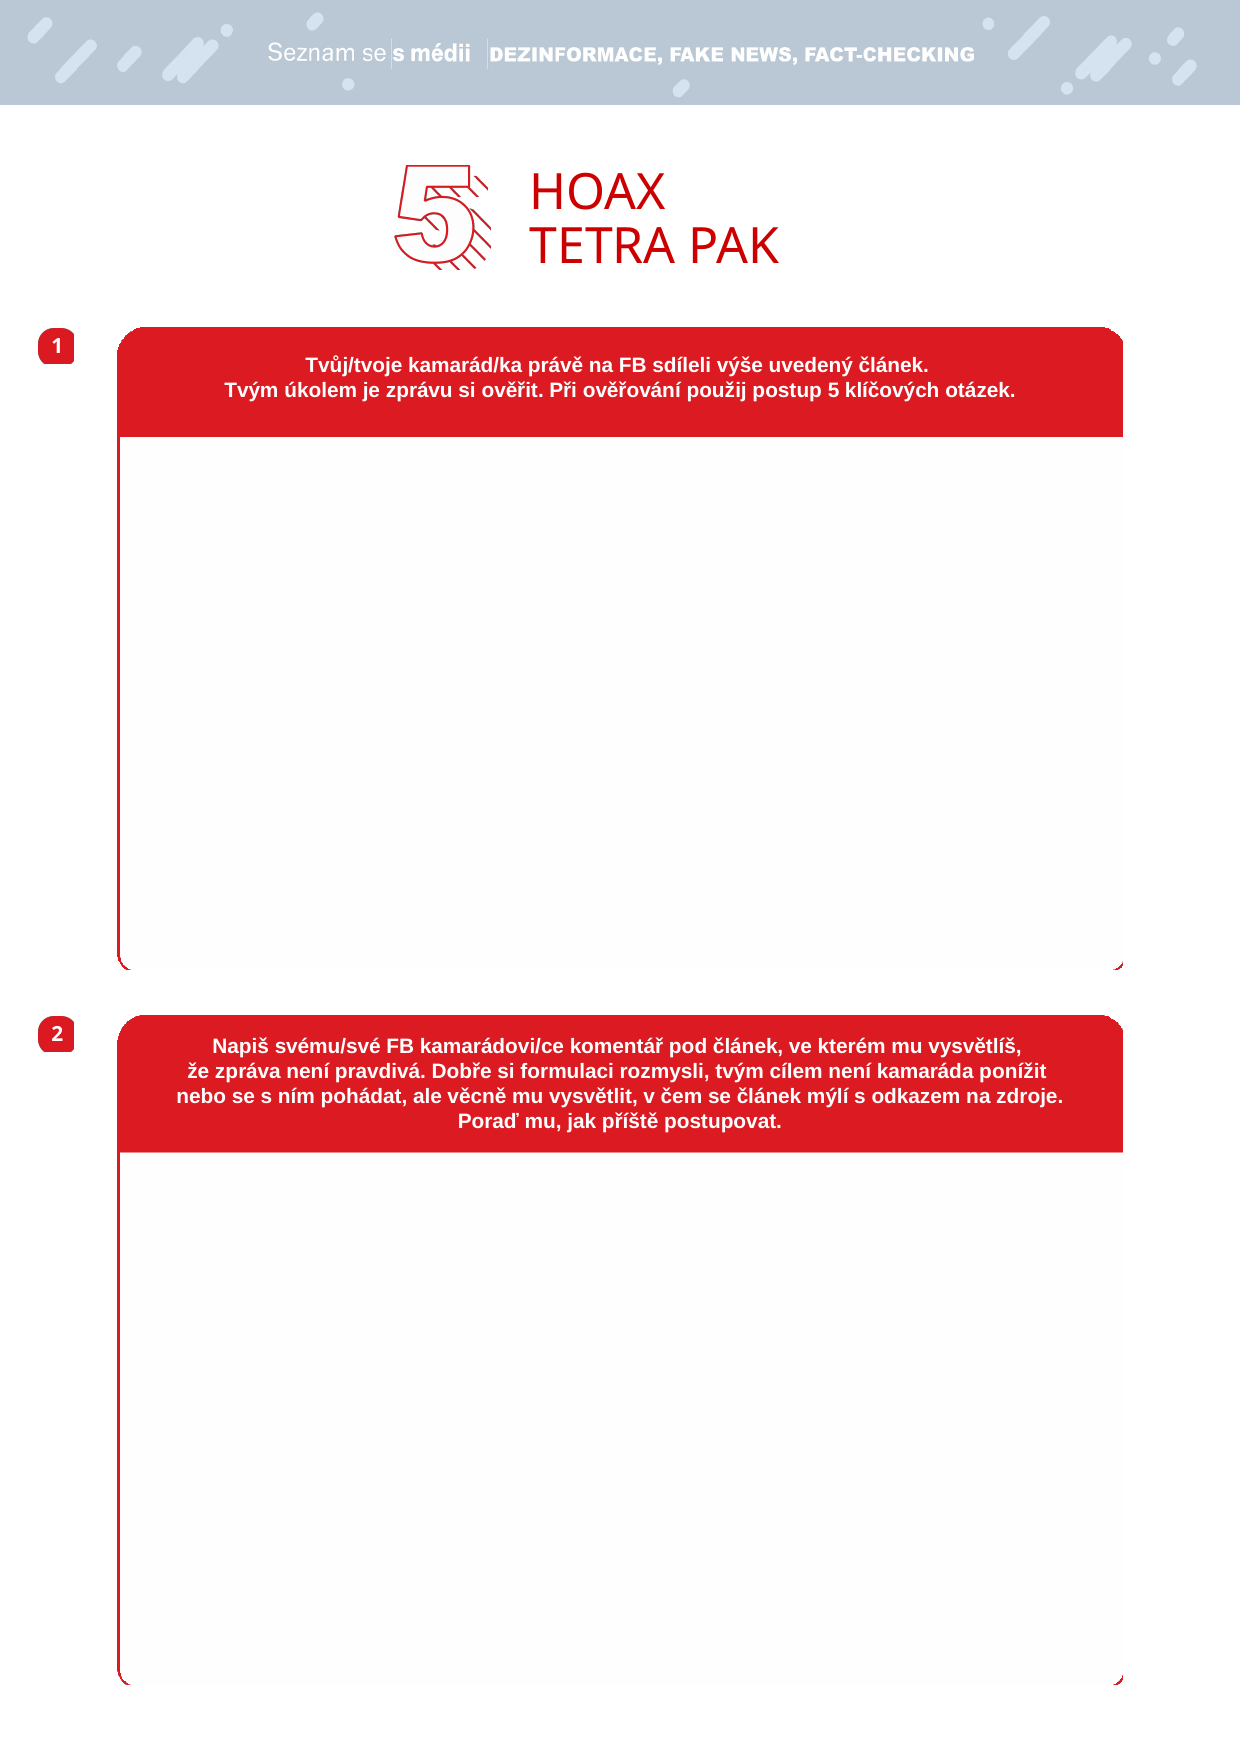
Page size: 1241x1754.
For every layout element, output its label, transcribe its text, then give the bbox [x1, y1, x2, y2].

picture [394, 164, 491, 270]
picture [0, 0, 1240, 105]
picture [117, 1015, 1123, 1685]
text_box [35, 1015, 77, 1057]
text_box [35, 327, 77, 369]
title HOAX TETRA PAK [514, 152, 862, 282]
picture [117, 327, 1123, 970]
